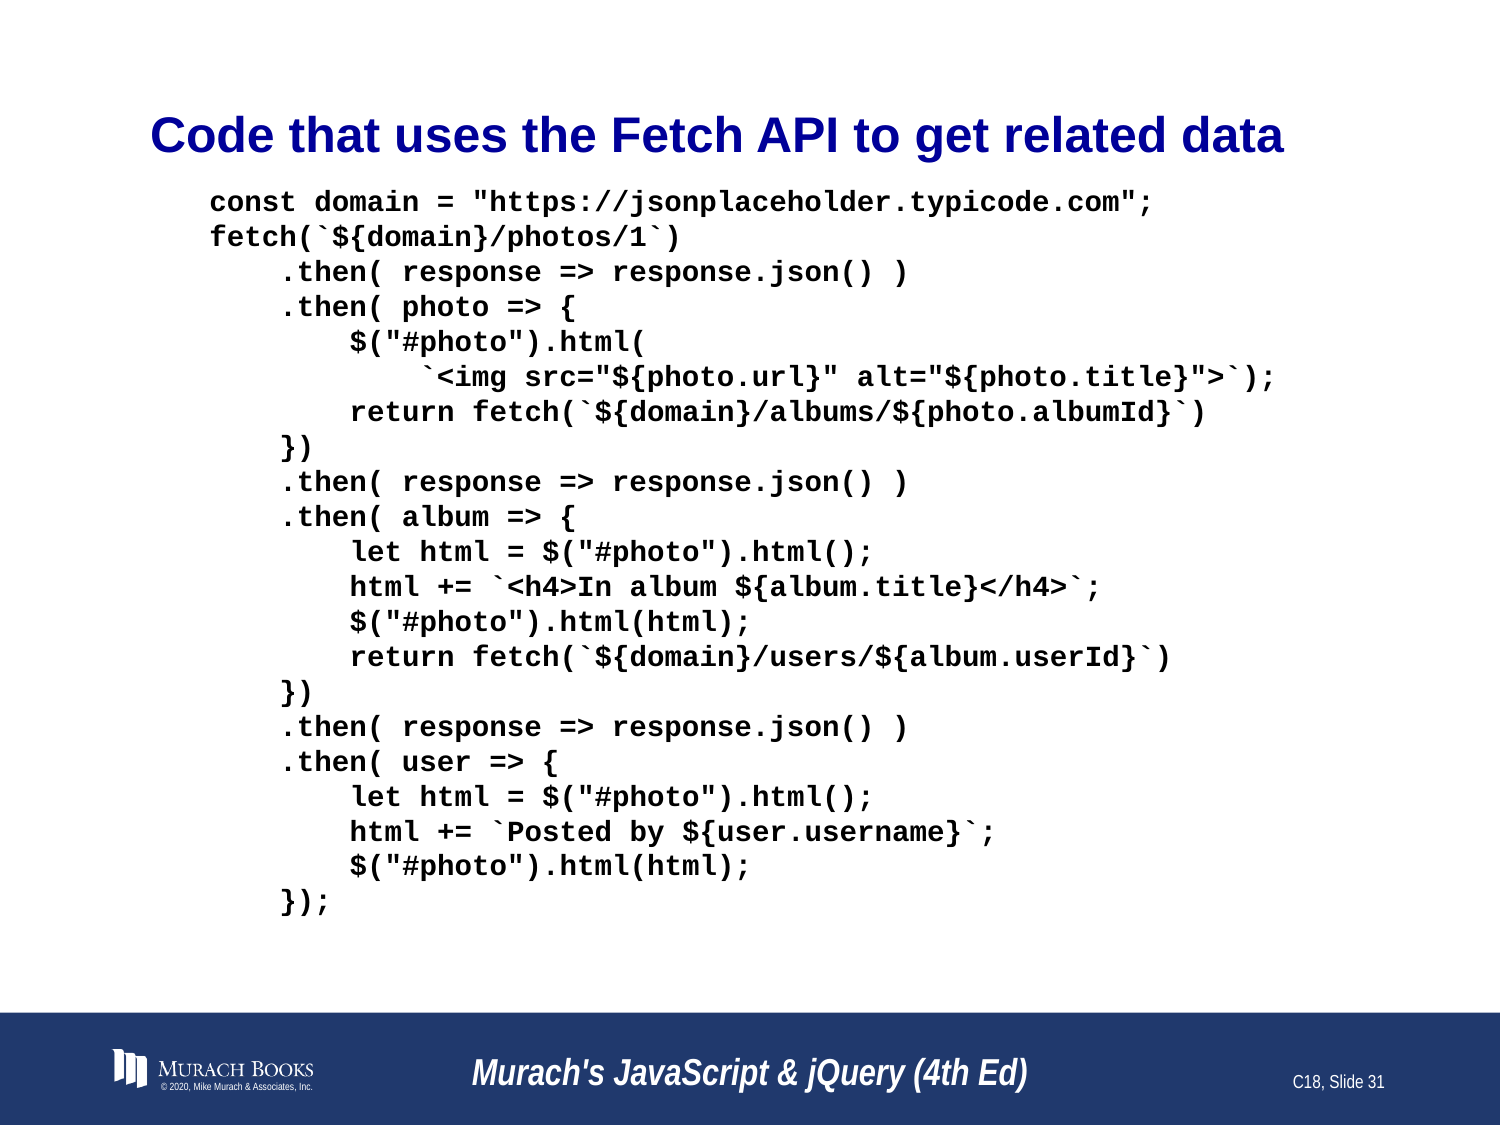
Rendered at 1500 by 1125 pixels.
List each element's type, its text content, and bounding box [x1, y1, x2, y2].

footer © 2020, Mike Murach & Associates, Inc. [12, 1025, 463, 1100]
title Code that uses the Fetch API to get related data [150, 102, 1350, 164]
list const domain = "https://jsonplaceholder.typicode.com"; fetch(`${domain}/photos/1`) .then( response => response.json() ) .then( photo => { $("#photo").html( `<img src="${photo.url}" alt="${photo.title}">`); return fetch(`${domain}/albums/${photo.albumId}`) }) .then( response => response.json() ) .then( album => { let html = $("#photo").html(); html += `<h4>In album ${album.title}</h4>`; $("#photo").html(html); return fetch(`${domain}/users/${album.userId}`) }) .then( response => response.json() ) .then( user => { let html = $("#photo").html(); html += `Posted by ${user.username}`; $("#photo").html(html); }); [137, 174, 1350, 975]
slide_number C18, Slide 31 [1087, 1025, 1400, 1100]
slide_number Murach's JavaScript & jQuery (4th Ed) [463, 1025, 1050, 1100]
